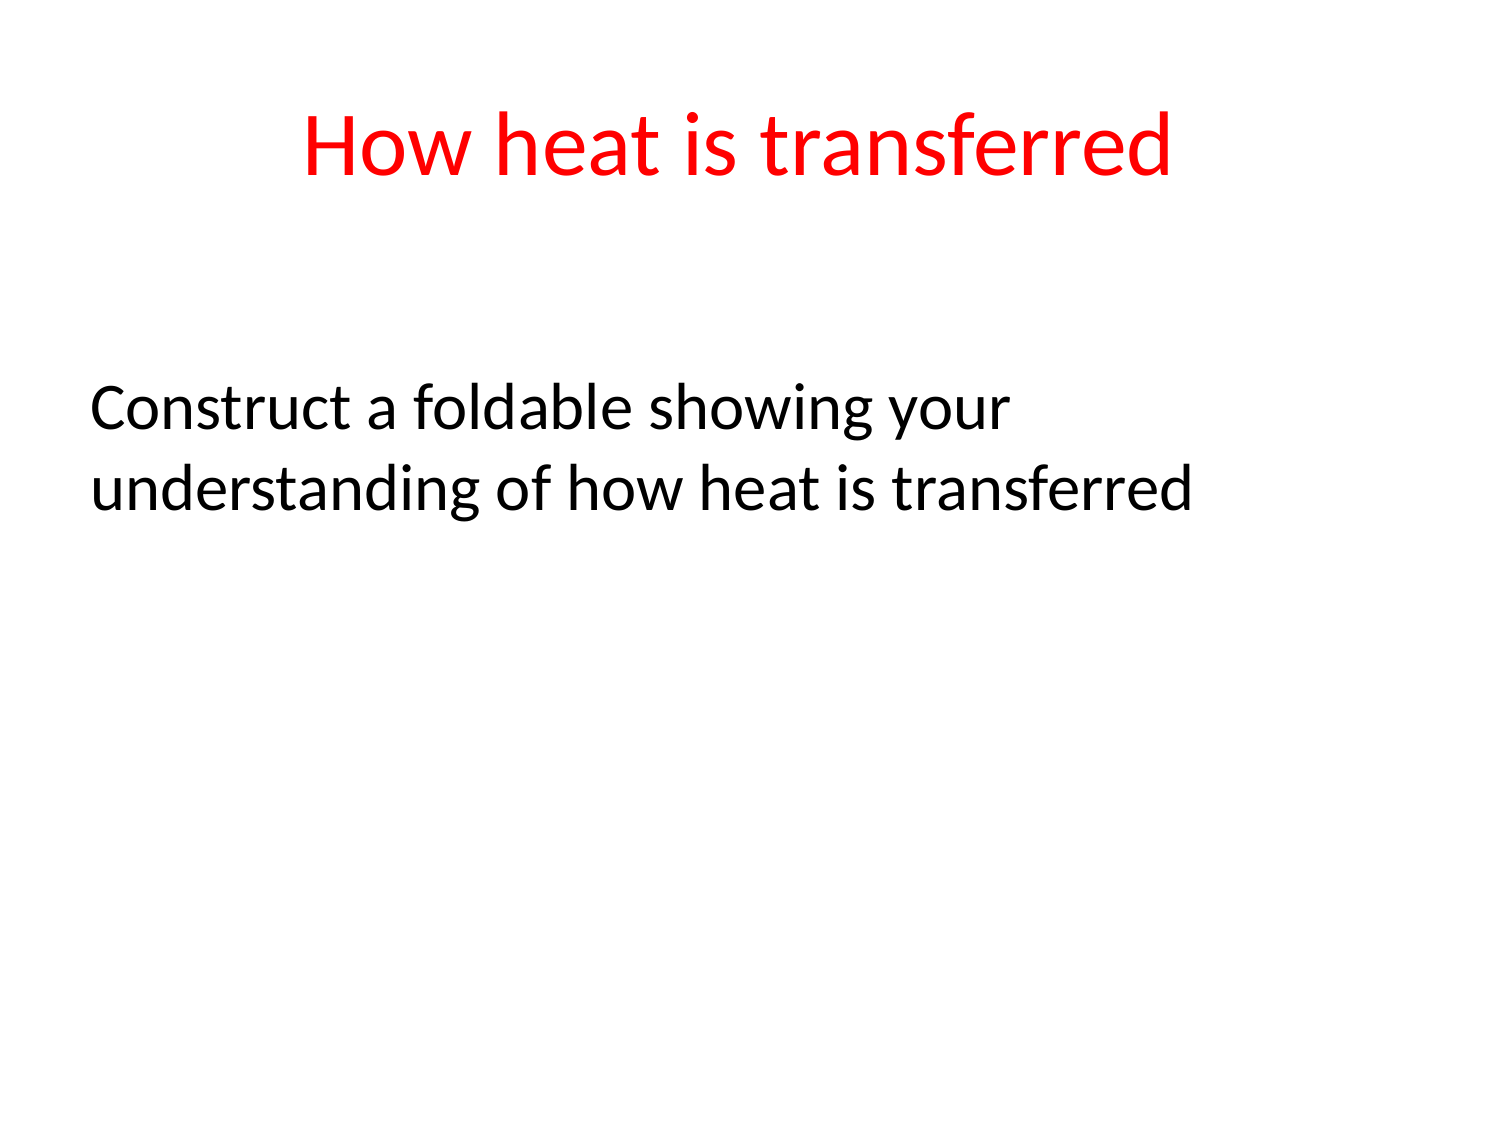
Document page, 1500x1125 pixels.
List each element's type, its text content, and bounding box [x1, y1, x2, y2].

list Construct a foldable showing your understanding of how heat is transferred [75, 262, 1425, 1005]
title How heat is transferred [75, 45, 1425, 233]
